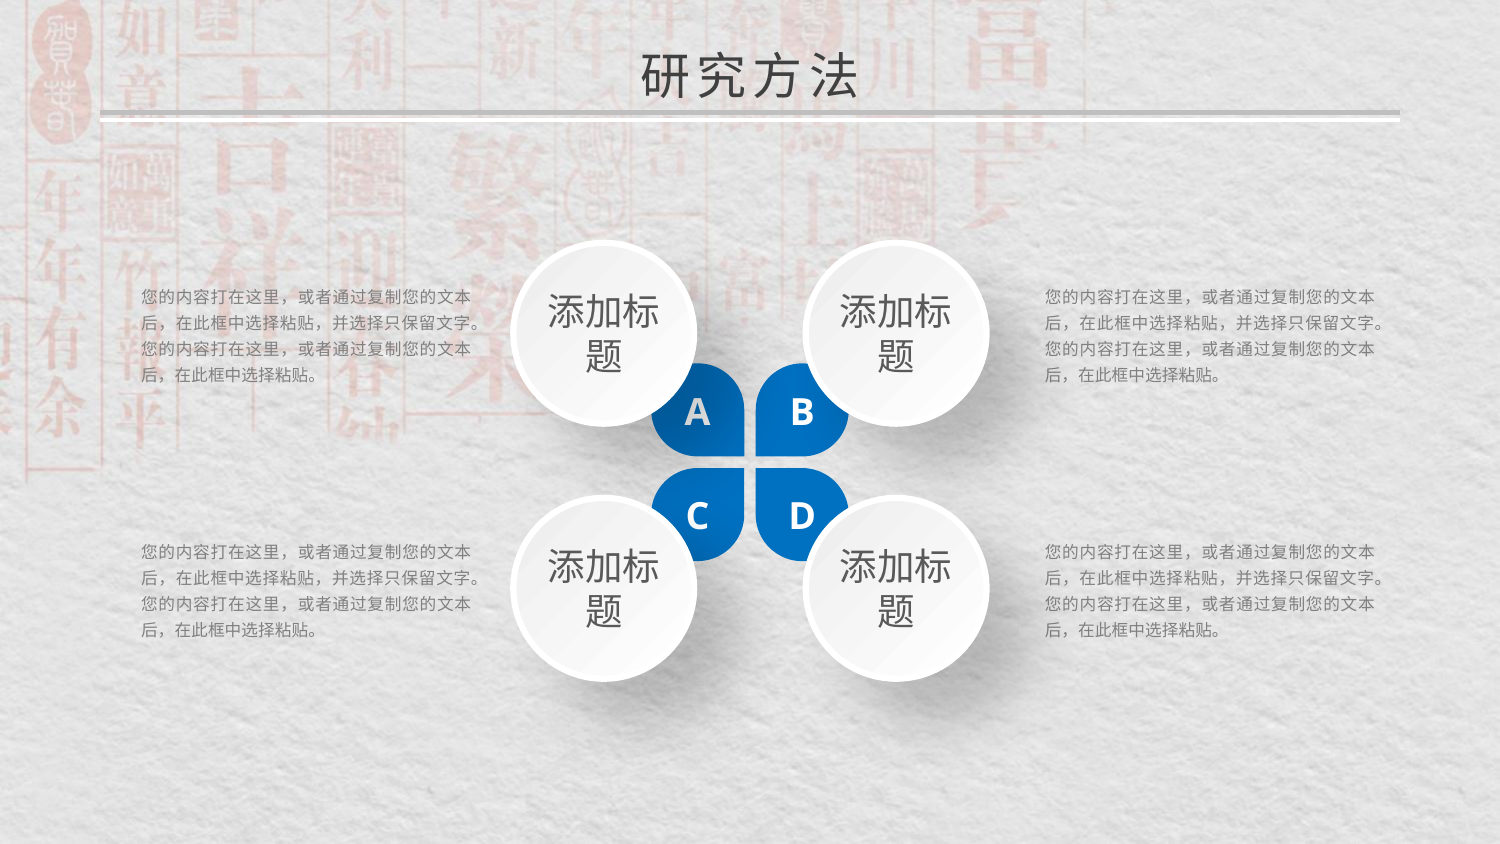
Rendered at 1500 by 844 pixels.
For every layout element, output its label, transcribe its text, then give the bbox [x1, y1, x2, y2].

text_box 您的内容打在这里，或者通过复制您的文本后，在此框中选择粘贴，并选择只保留文字。您的内容打在这里，或者通过复制您的文本后，在此框中选择粘贴。 [129, 530, 483, 646]
picture [0, 0, 1500, 844]
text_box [650, 363, 745, 457]
text_box 添加标题 [803, 240, 989, 426]
text_box 研究方法 [625, 37, 875, 112]
text_box 添加标题 [511, 240, 697, 426]
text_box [755, 363, 849, 457]
text_box 您的内容打在这里，或者通过复制您的文本后，在此框中选择粘贴，并选择只保留文字。您的内容打在这里，或者通过复制您的文本后，在此框中选择粘贴。 [129, 275, 483, 391]
text_box 添加标题 [803, 495, 989, 681]
text_box 您的内容打在这里，或者通过复制您的文本后，在此框中选择粘贴，并选择只保留文字。您的内容打在这里，或者通过复制您的文本后，在此框中选择粘贴。 [1033, 530, 1387, 646]
text_box 添加标题 [511, 495, 697, 681]
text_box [755, 467, 849, 562]
text_box 您的内容打在这里，或者通过复制您的文本后，在此框中选择粘贴，并选择只保留文字。您的内容打在这里，或者通过复制您的文本后，在此框中选择粘贴。 [1033, 275, 1387, 391]
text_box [650, 467, 745, 562]
